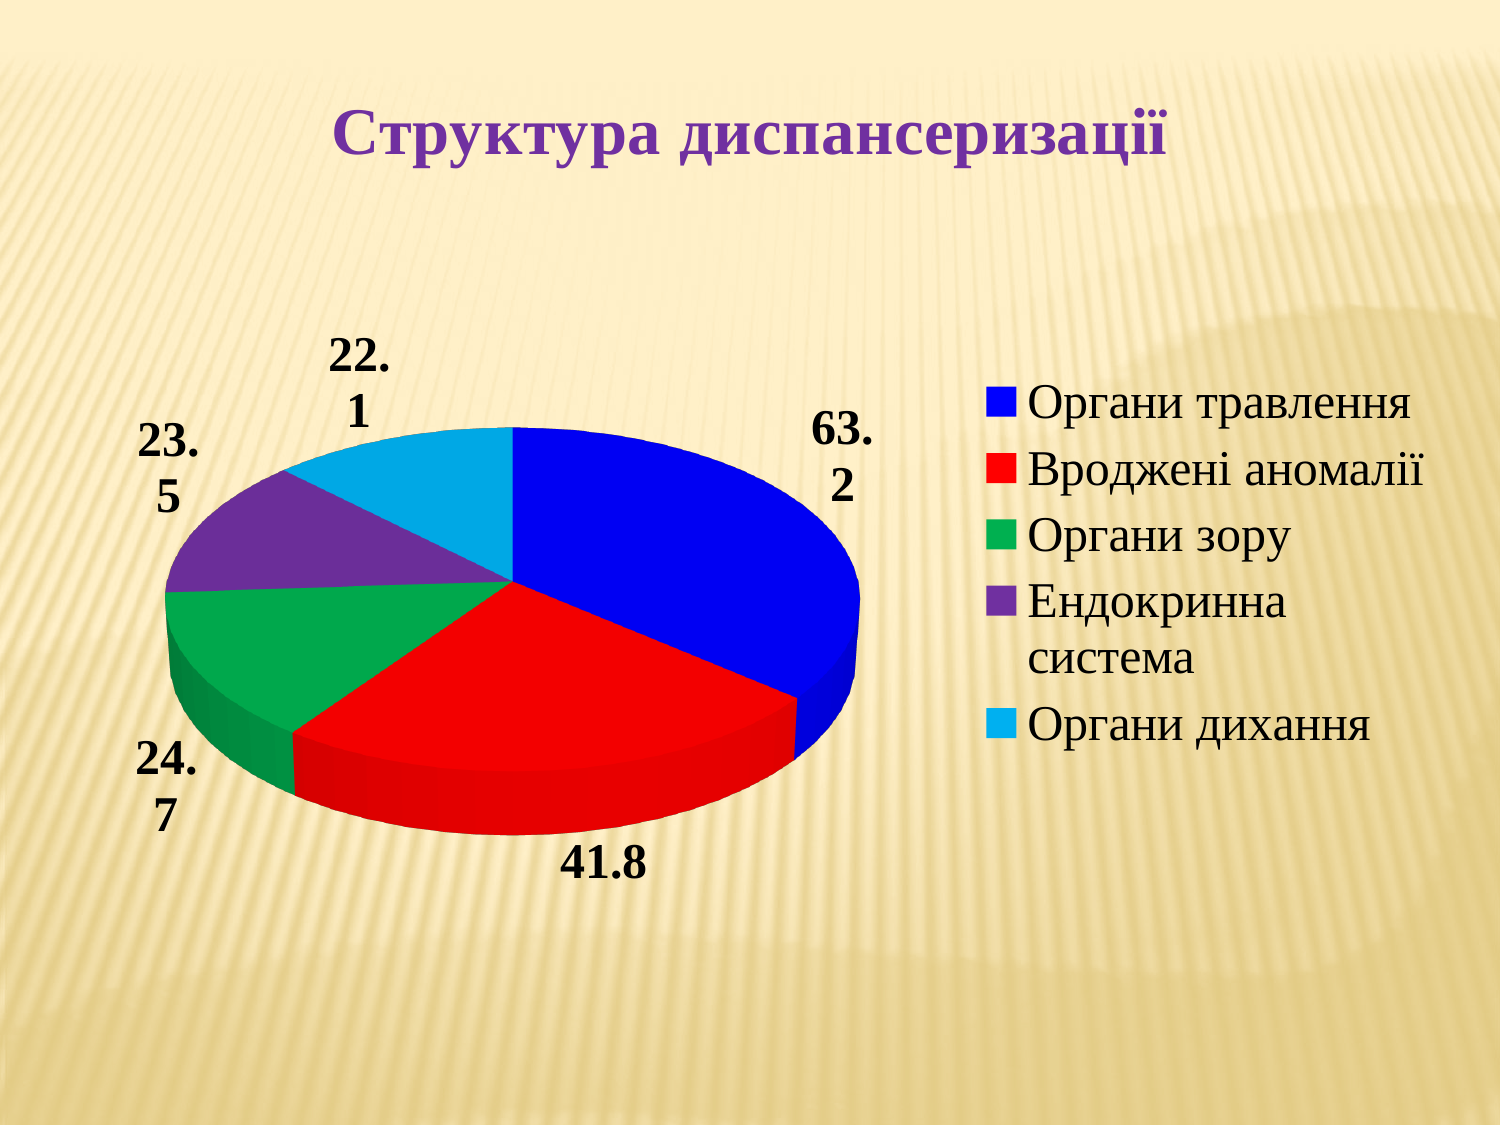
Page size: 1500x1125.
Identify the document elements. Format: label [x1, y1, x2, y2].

chart [46, 46, 1454, 1079]
